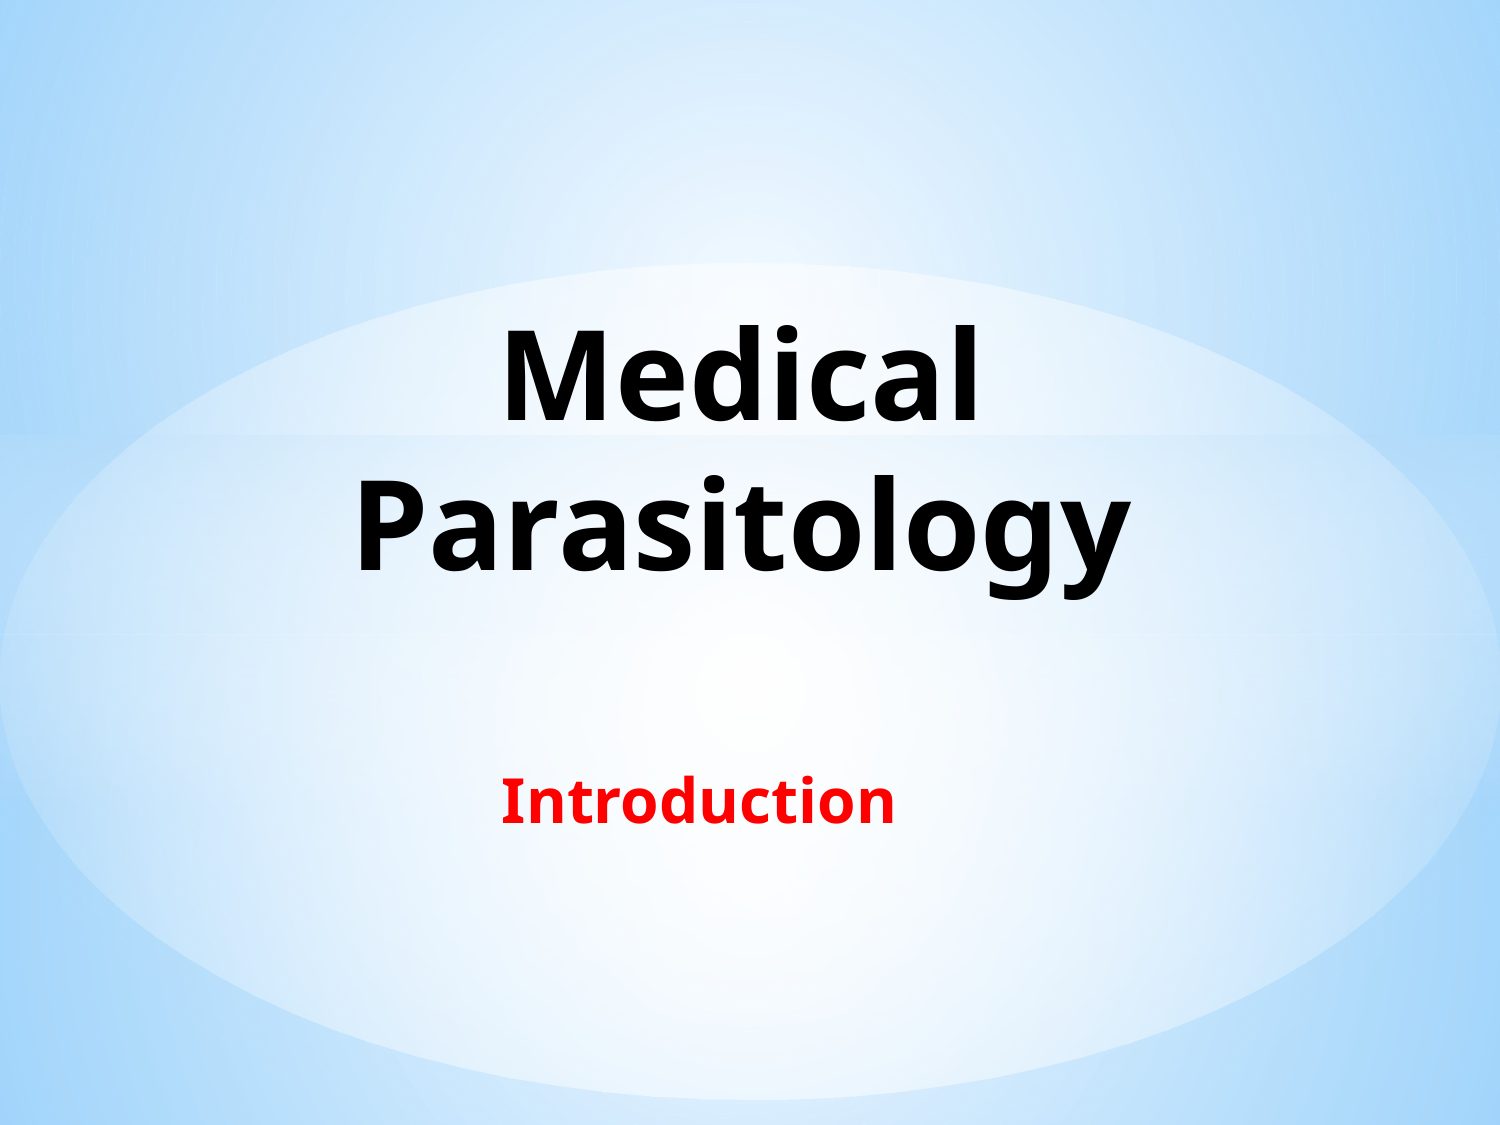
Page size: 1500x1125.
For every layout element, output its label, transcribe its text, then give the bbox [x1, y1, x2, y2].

title Medical Parasitology [137, 287, 1315, 582]
subtitle Introduction [237, 699, 1163, 845]
